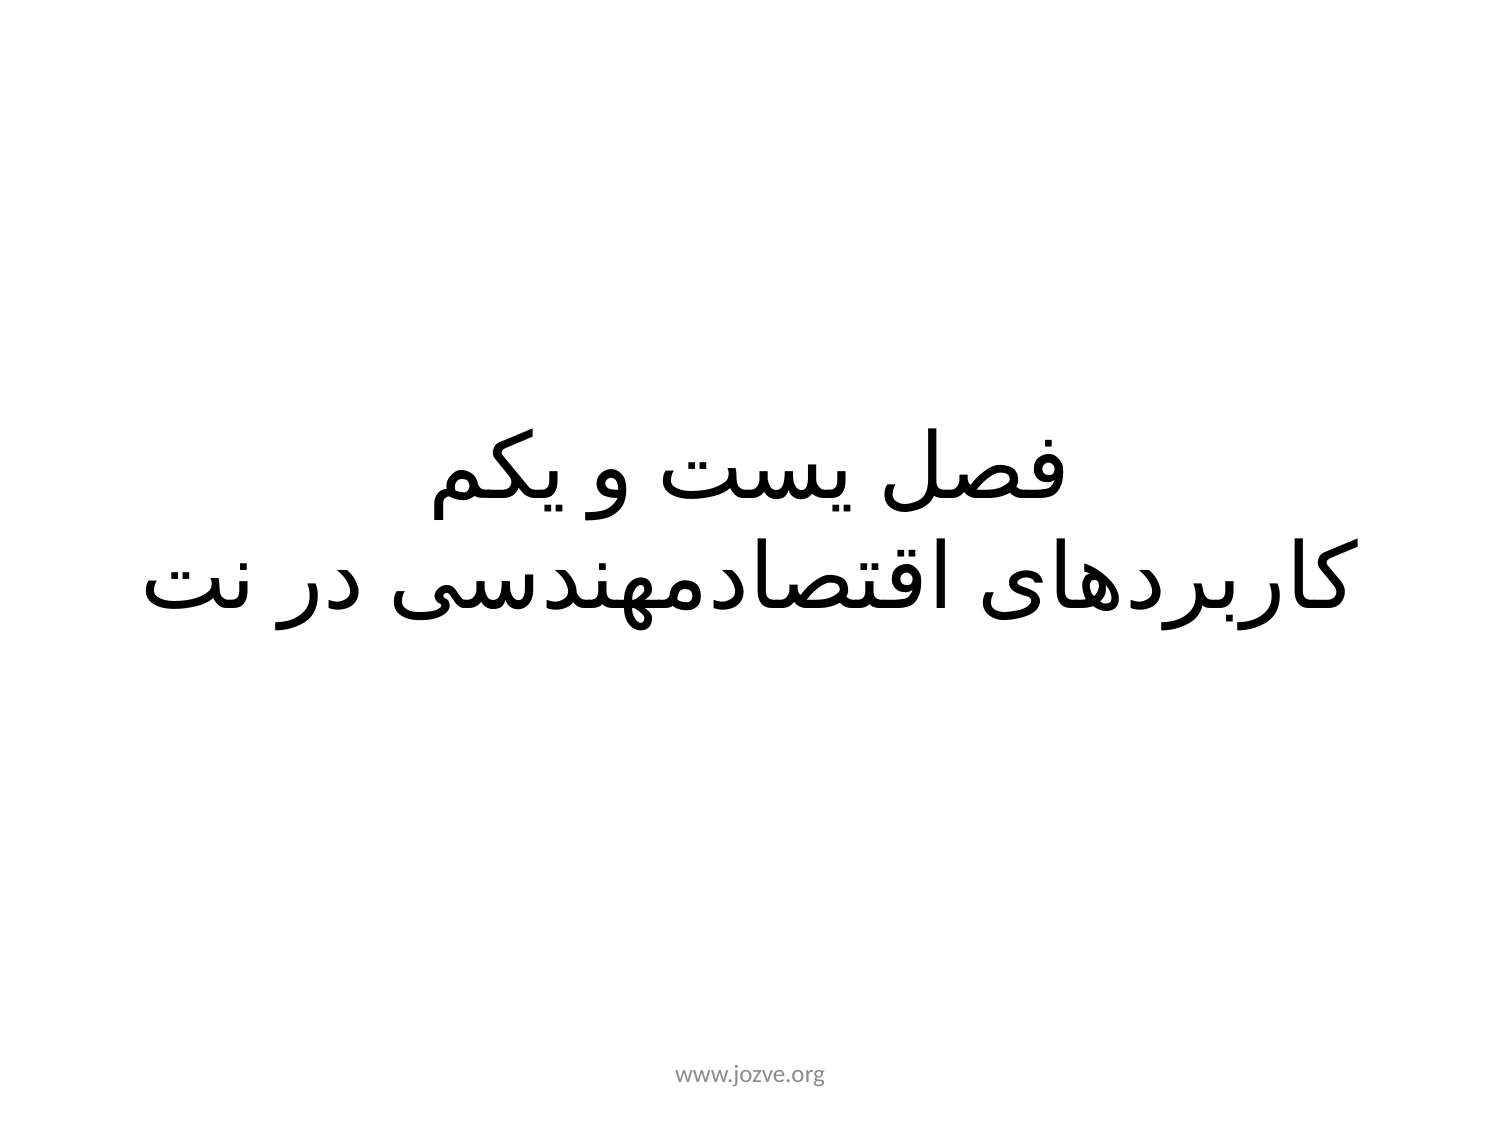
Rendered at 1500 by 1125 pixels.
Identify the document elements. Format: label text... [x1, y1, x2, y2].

footer www.jozve.org [512, 1042, 988, 1103]
title فصل یست و یکم کاربردهای اقتصادمهندسی در نت [75, 45, 1425, 988]
